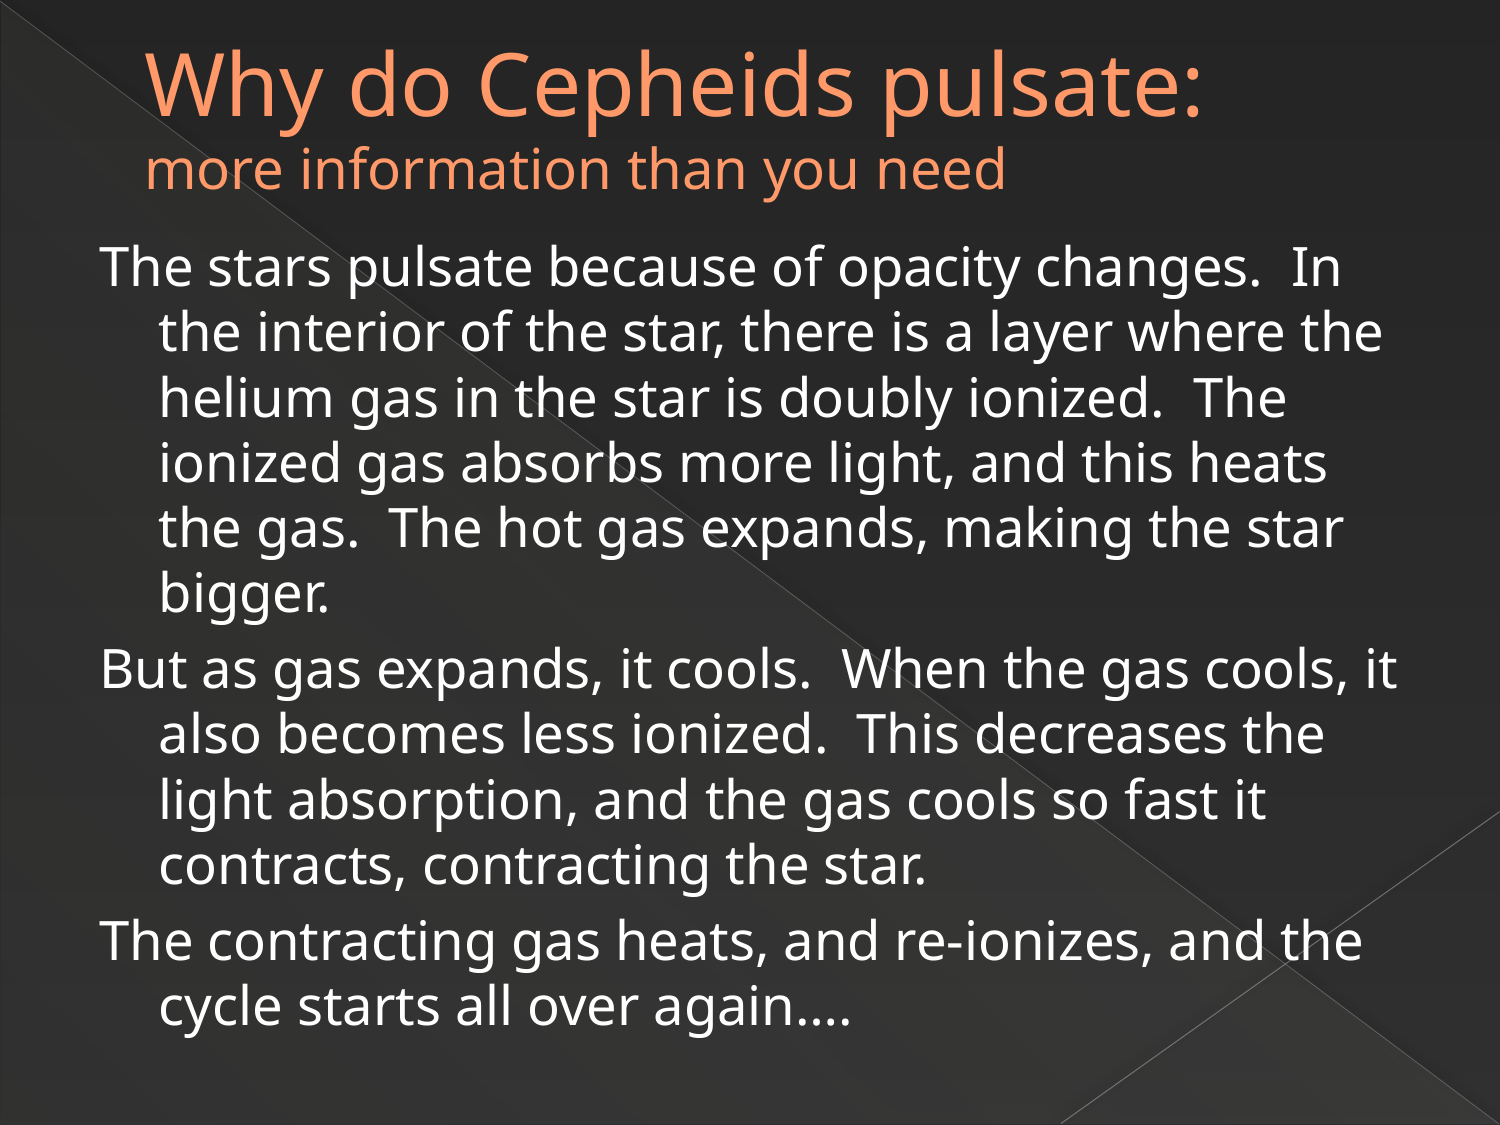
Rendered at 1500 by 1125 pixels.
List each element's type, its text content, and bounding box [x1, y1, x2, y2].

list The stars pulsate because of opacity changes. In the interior of the star, there is a layer where the helium gas in the star is doubly ionized. The ionized gas absorbs more light, and this heats the gas. The hot gas expands, making the star bigger. But as gas expands, it cools. When the gas cools, it also becomes less ionized. This decreases the light absorption, and the gas cools so fast it contracts, contracting the star. The contracting gas heats, and re-ionizes, and the cycle starts all over again…. [75, 224, 1425, 1059]
title Why do Cepheids pulsate: more information than you need [50, 0, 1400, 230]
